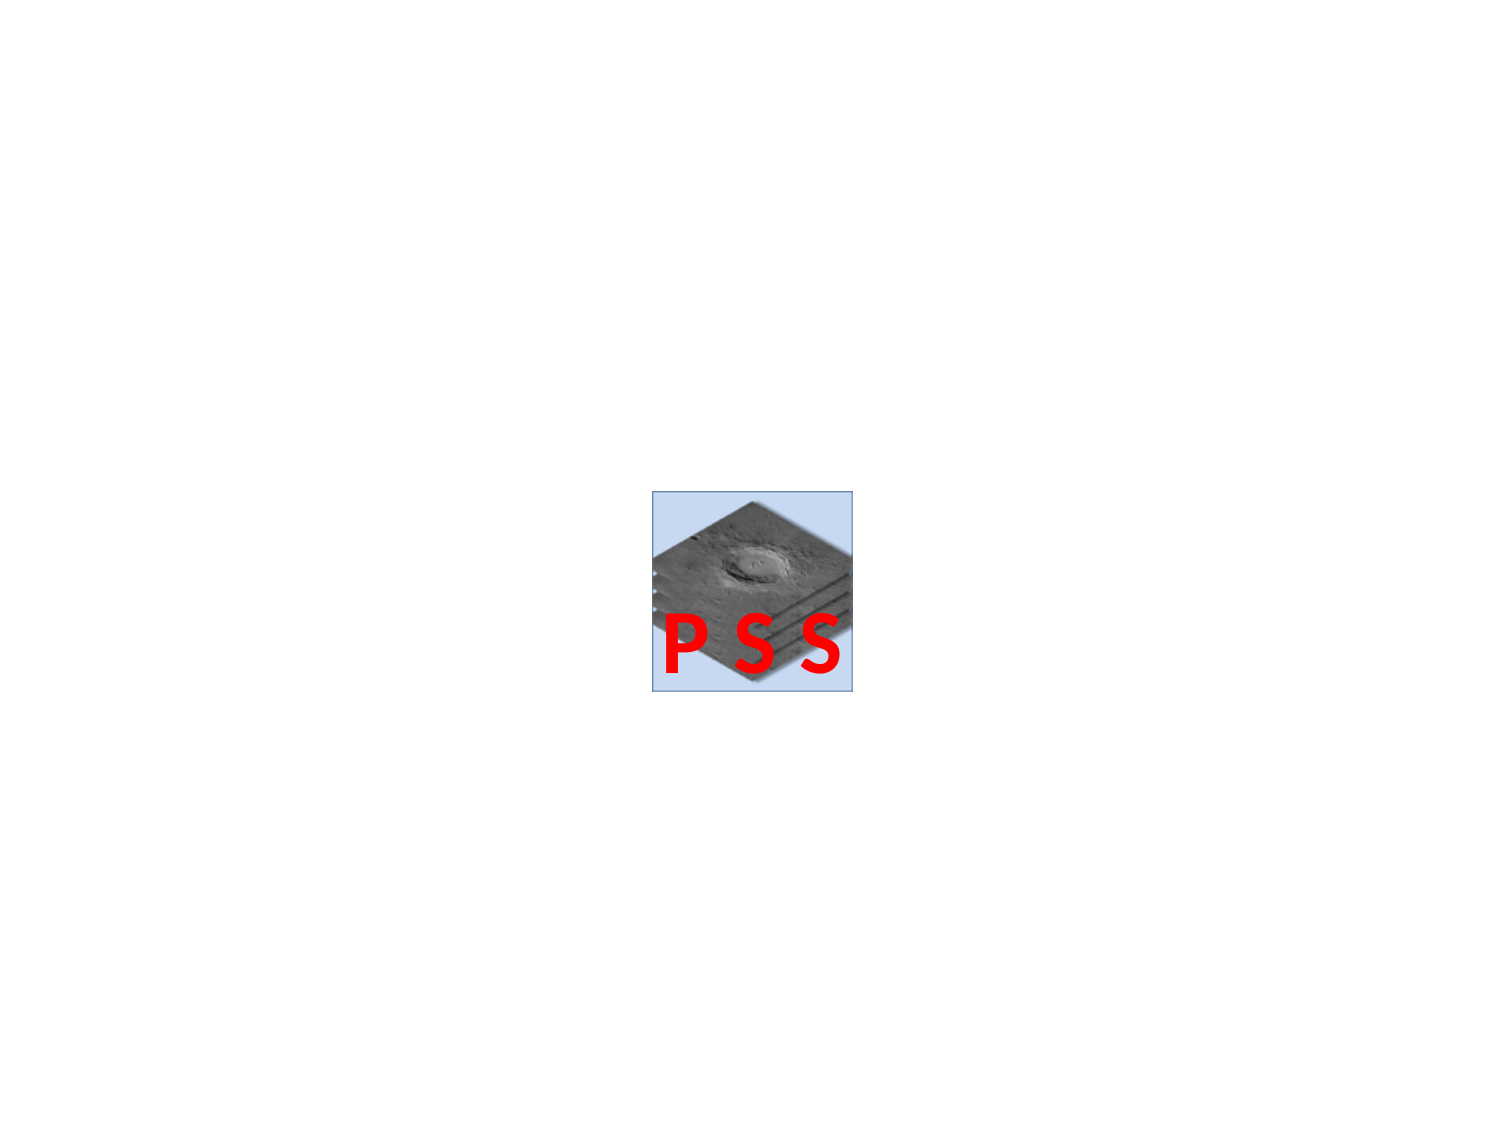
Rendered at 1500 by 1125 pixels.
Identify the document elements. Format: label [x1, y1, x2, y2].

text_box [850, 688, 858, 699]
text_box [646, 692, 653, 699]
list [651, 491, 853, 692]
